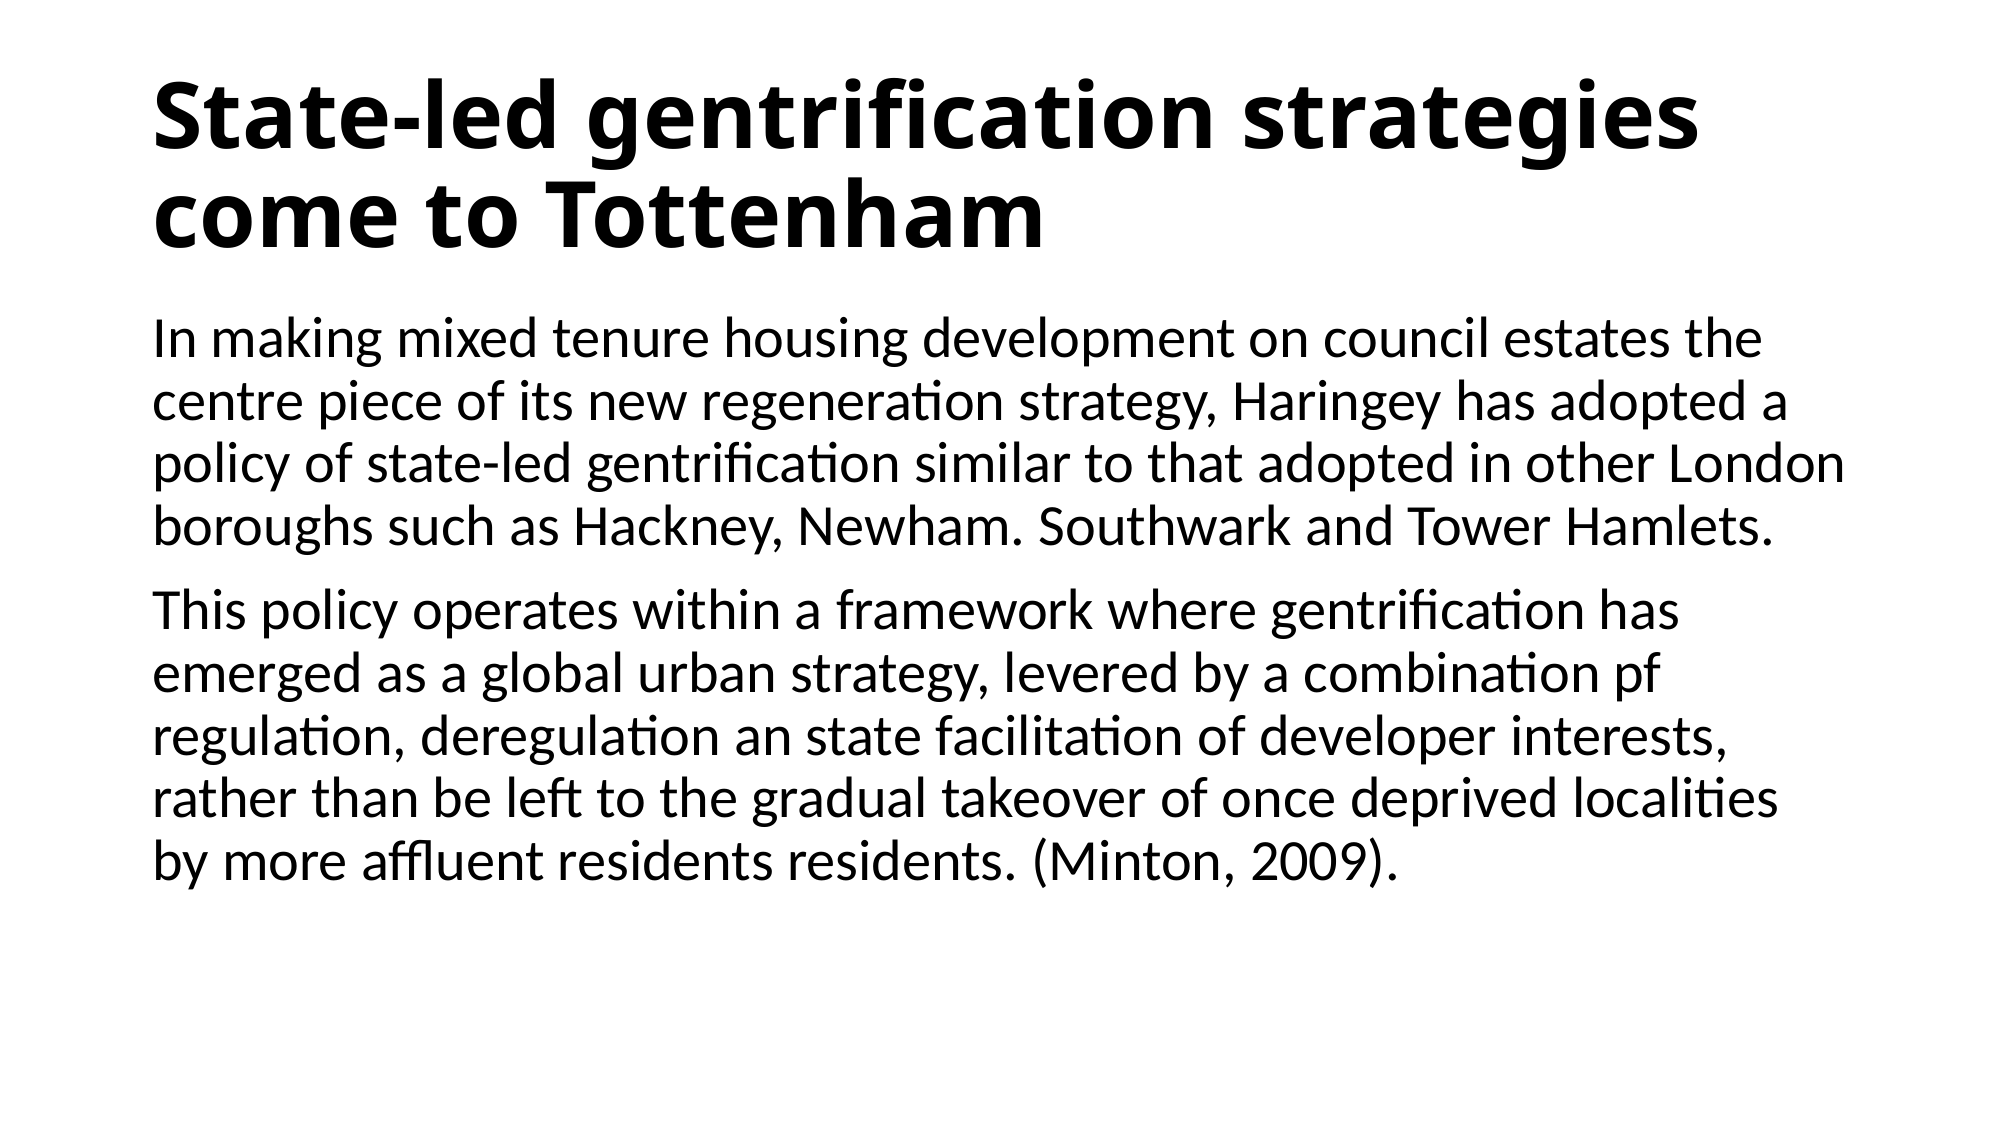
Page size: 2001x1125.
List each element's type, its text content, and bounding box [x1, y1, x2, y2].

title State-led gentrification strategies come to Tottenham [137, 59, 1863, 278]
list In making mixed tenure housing development on council estates the centre piece of its new regeneration strategy, Haringey has adopted a policy of state-led gentrification similar to that adopted in other London boroughs such as Hackney, Newham. Southwark and Tower Hamlets. This policy operates within a framework where gentrification has emerged as a global urban strategy, levered by a combination pf regulation, deregulation an state facilitation of developer interests, rather than be left to the gradual takeover of once deprived localities by more affluent residents residents. (Minton, 2009). [137, 299, 1863, 1014]
